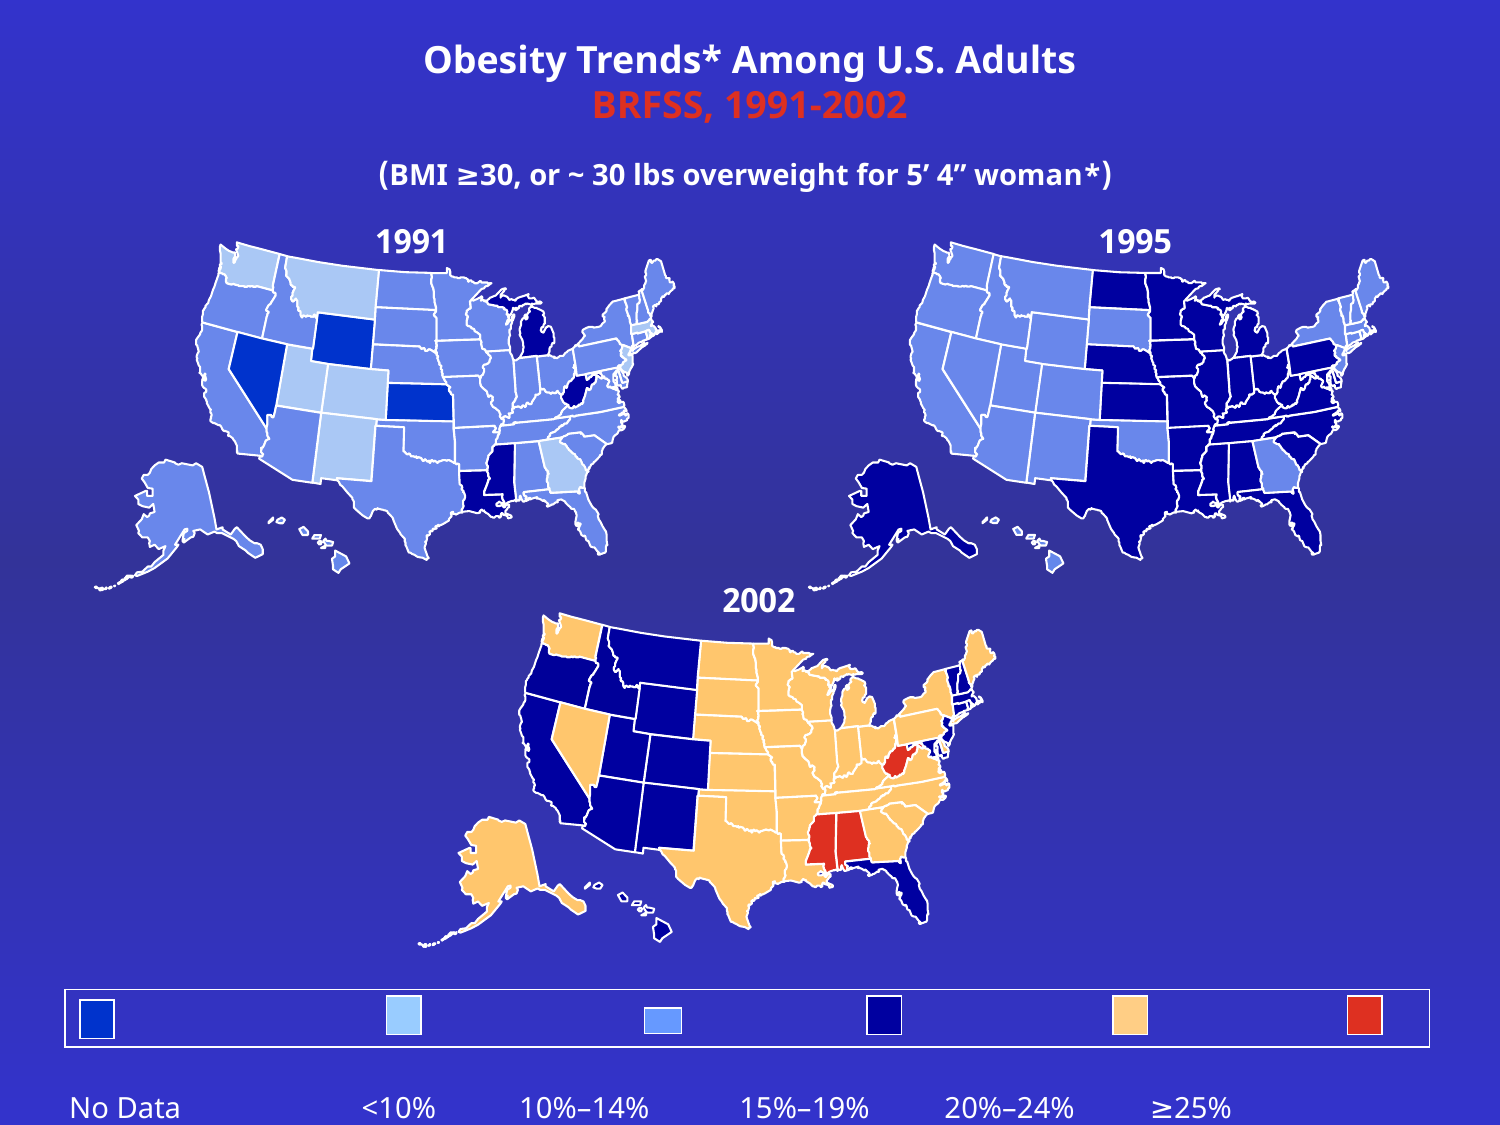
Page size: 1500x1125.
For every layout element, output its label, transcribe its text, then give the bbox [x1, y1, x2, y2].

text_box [418, 613, 996, 948]
text_box 2002 [707, 572, 810, 611]
text_box Obesity Trends* Among U.S. Adults BRFSS, 1991-2002 [0, 0, 1500, 175]
text_box (*BMI ≥30, or ~ 30 lbs overweight for 5’ 4” woman) [363, 148, 1128, 199]
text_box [356, 212, 1192, 268]
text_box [808, 242, 1389, 591]
text_box No Data <10% 10%–14% 15%–19% 20%–24% ≥25% [46, 1082, 1430, 1125]
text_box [94, 242, 675, 591]
text_box [64, 989, 1430, 1048]
